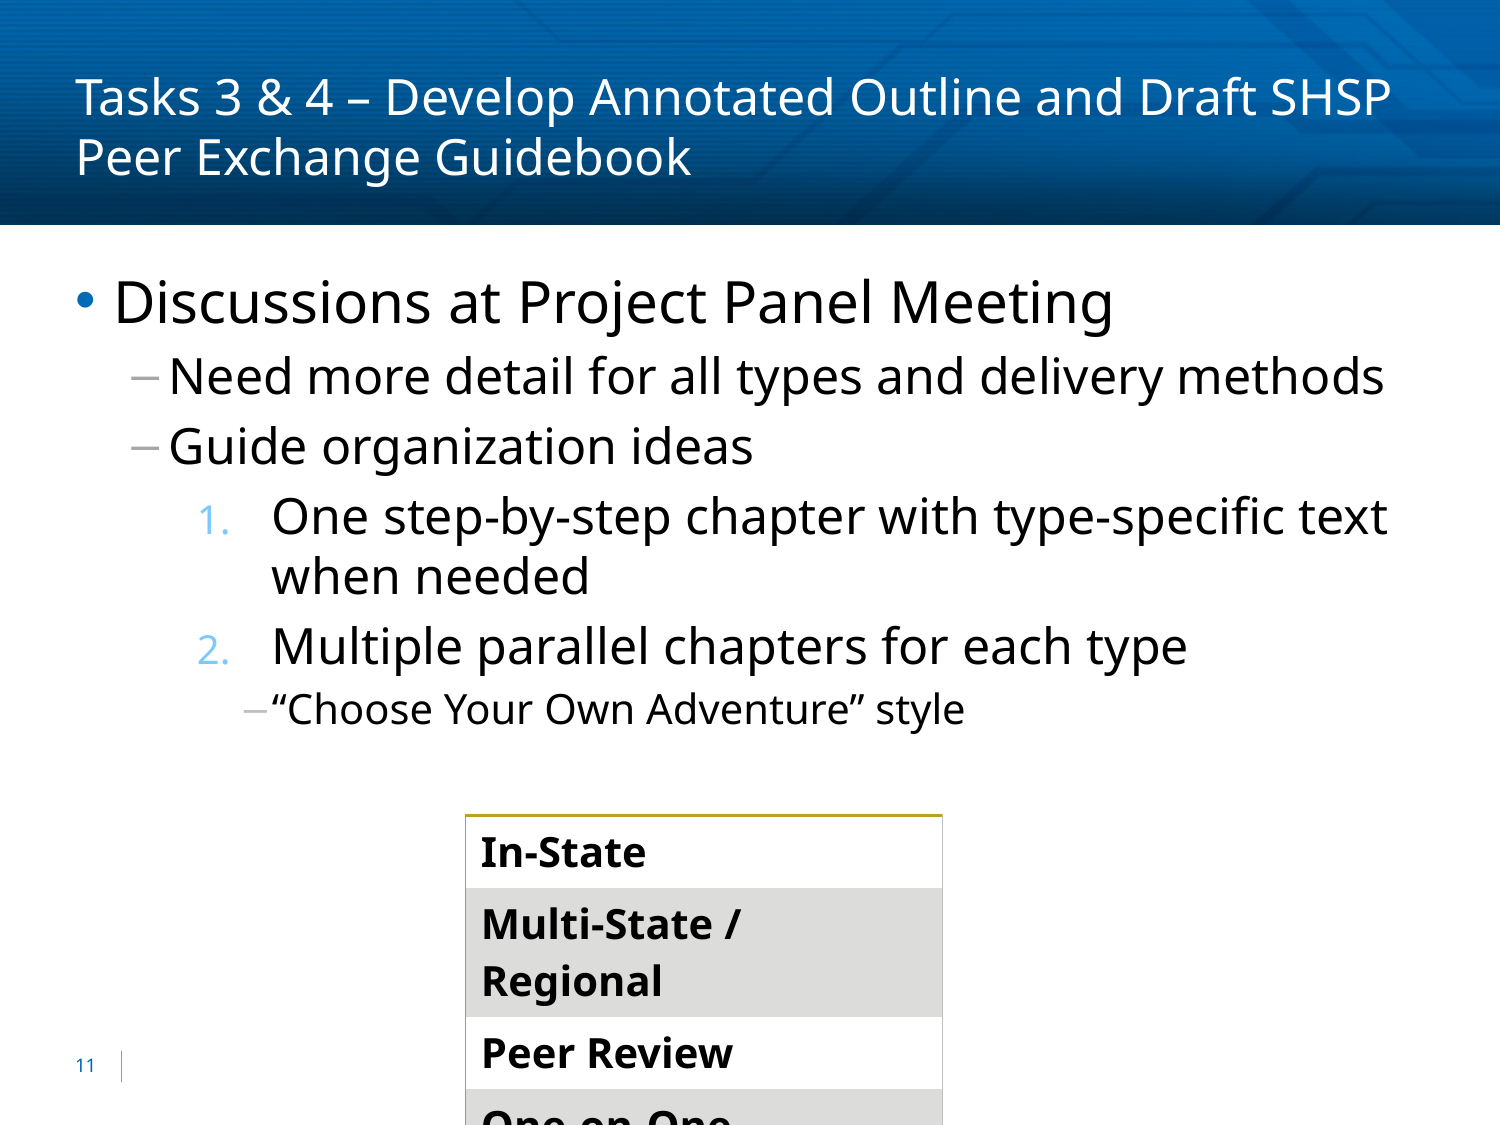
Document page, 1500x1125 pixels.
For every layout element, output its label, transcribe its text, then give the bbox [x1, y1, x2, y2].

title Tasks 3 & 4 – Develop Annotated Outline and Draft SHSP Peer Exchange Guidebook [75, 59, 1435, 193]
slide_number 11 [75, 1053, 135, 1080]
list Discussions at Project Panel Meeting Need more detail for all types and delivery methods Guide organization ideas One step-by-step chapter with type-specific text when needed Multiple parallel chapters for each type “Choose Your Own Adventure” style [75, 264, 1425, 773]
table_cell Peer Review [466, 1017, 942, 1089]
table_header In-State [466, 817, 942, 888]
picture [0, 0, 1500, 225]
table_cell Multi-State / Regional [466, 888, 942, 1017]
table_cell One-on-One [466, 1089, 942, 1125]
